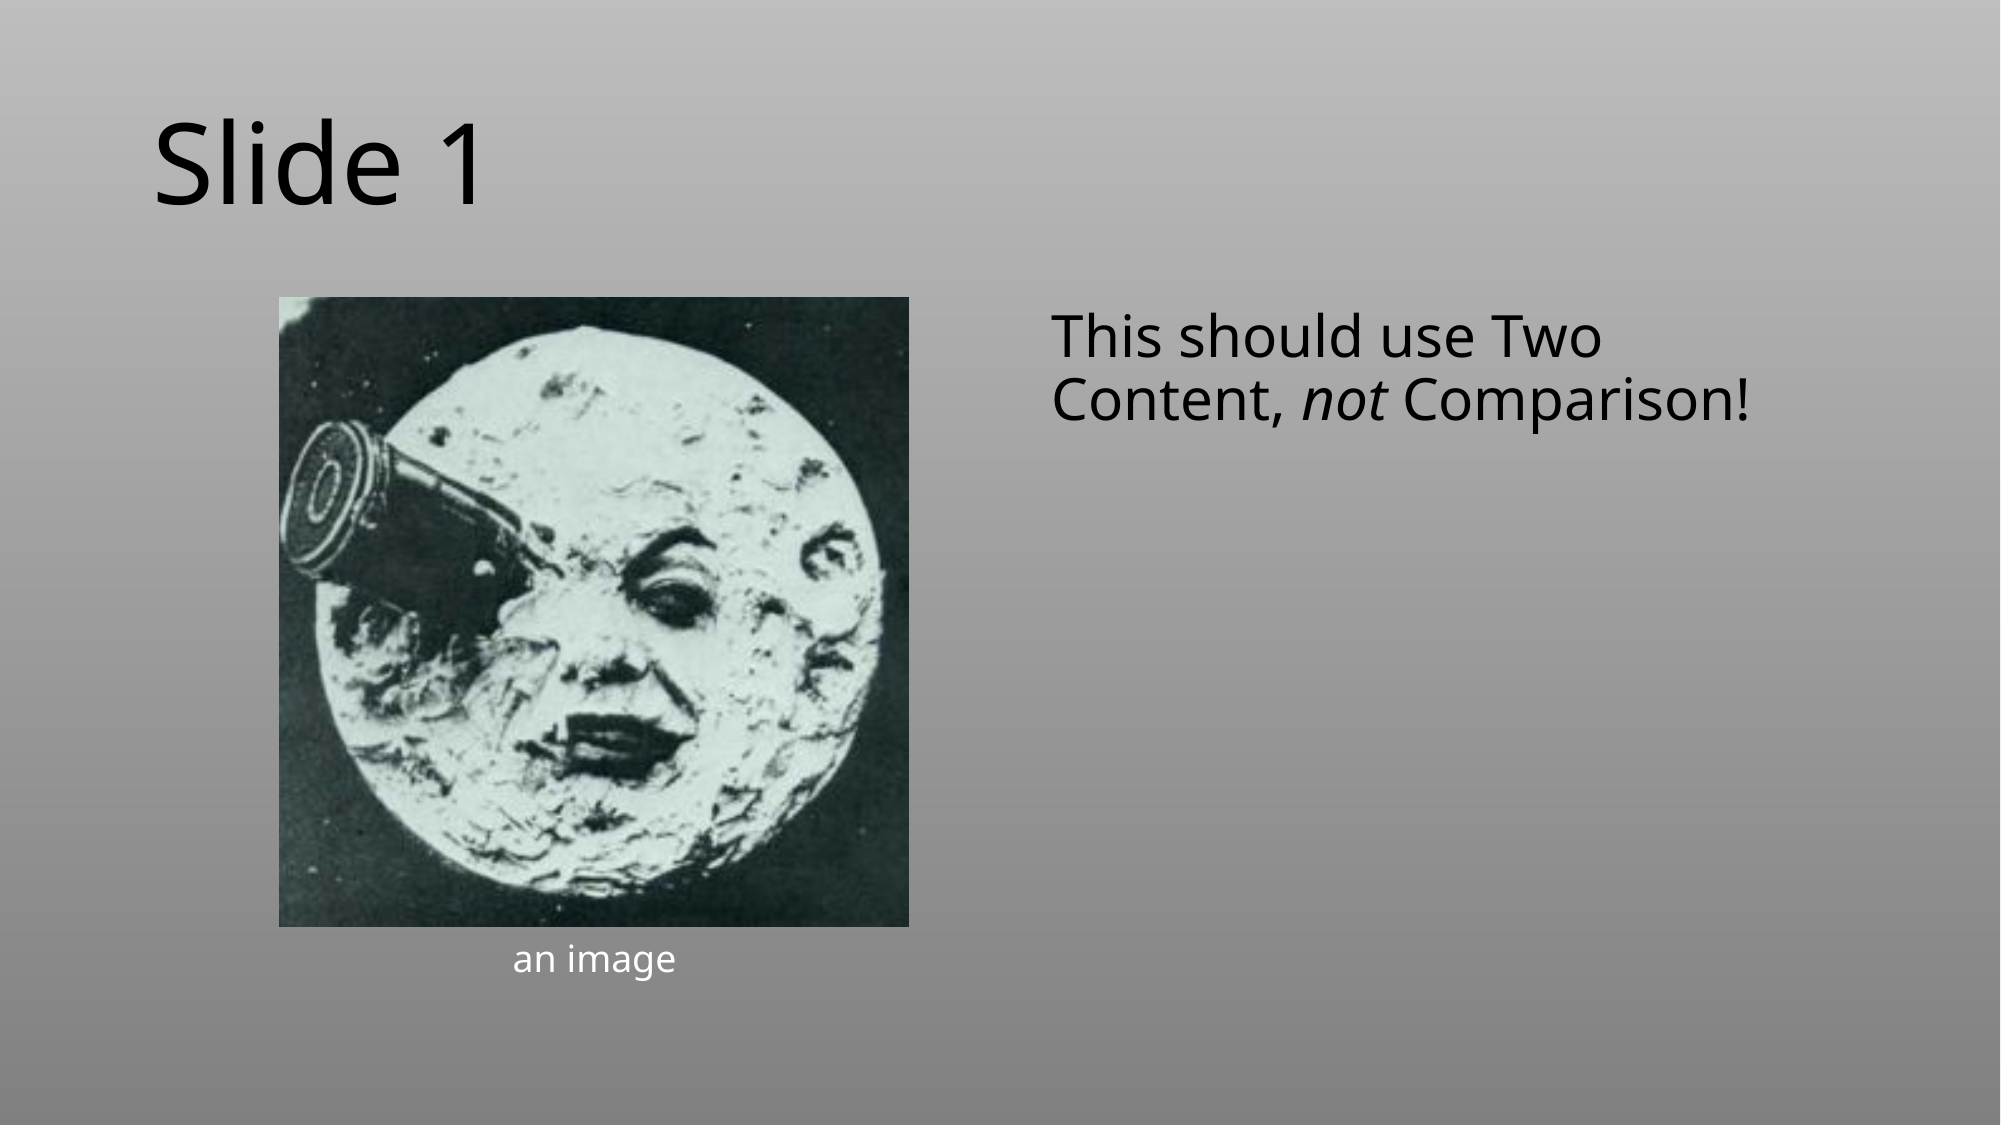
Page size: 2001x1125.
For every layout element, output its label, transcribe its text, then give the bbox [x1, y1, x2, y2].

title Slide 1 [137, 59, 1863, 278]
list This should use Two Content, not Comparison! [1036, 299, 1863, 1014]
picture [0, 0, 2001, 1125]
text_box an image [183, 927, 1007, 1011]
